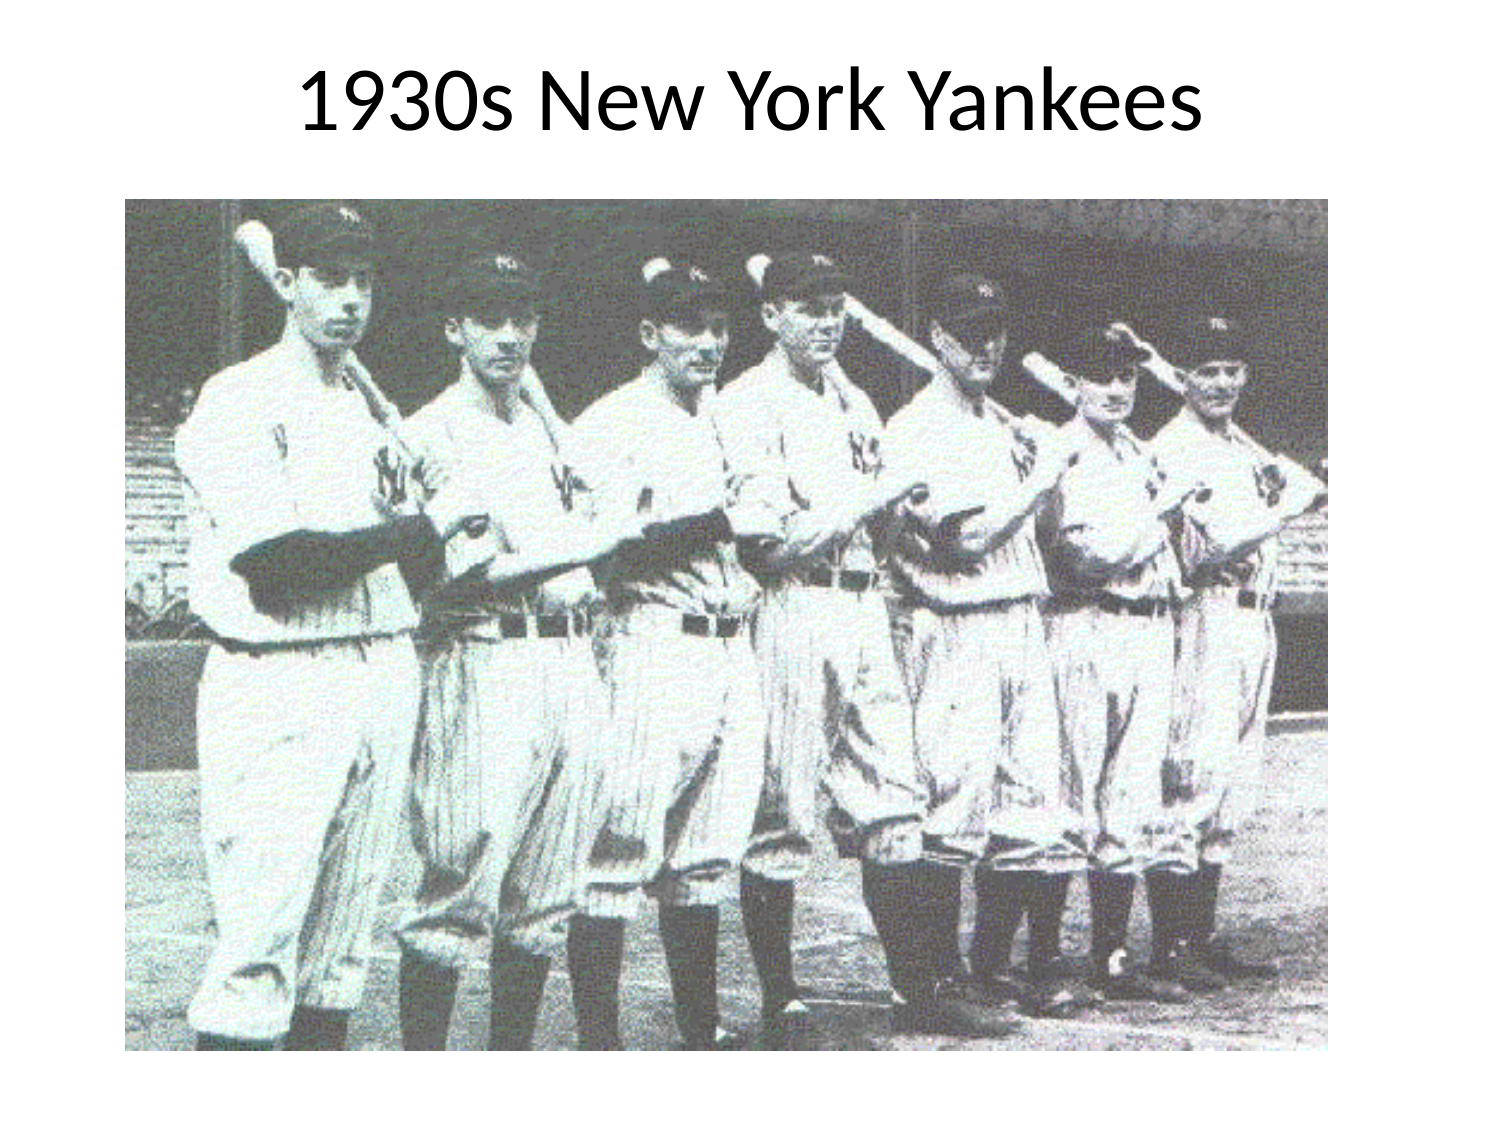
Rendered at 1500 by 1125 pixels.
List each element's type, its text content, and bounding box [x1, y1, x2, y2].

picture [124, 199, 1328, 1051]
title 1930s New York Yankees [75, 0, 1425, 188]
